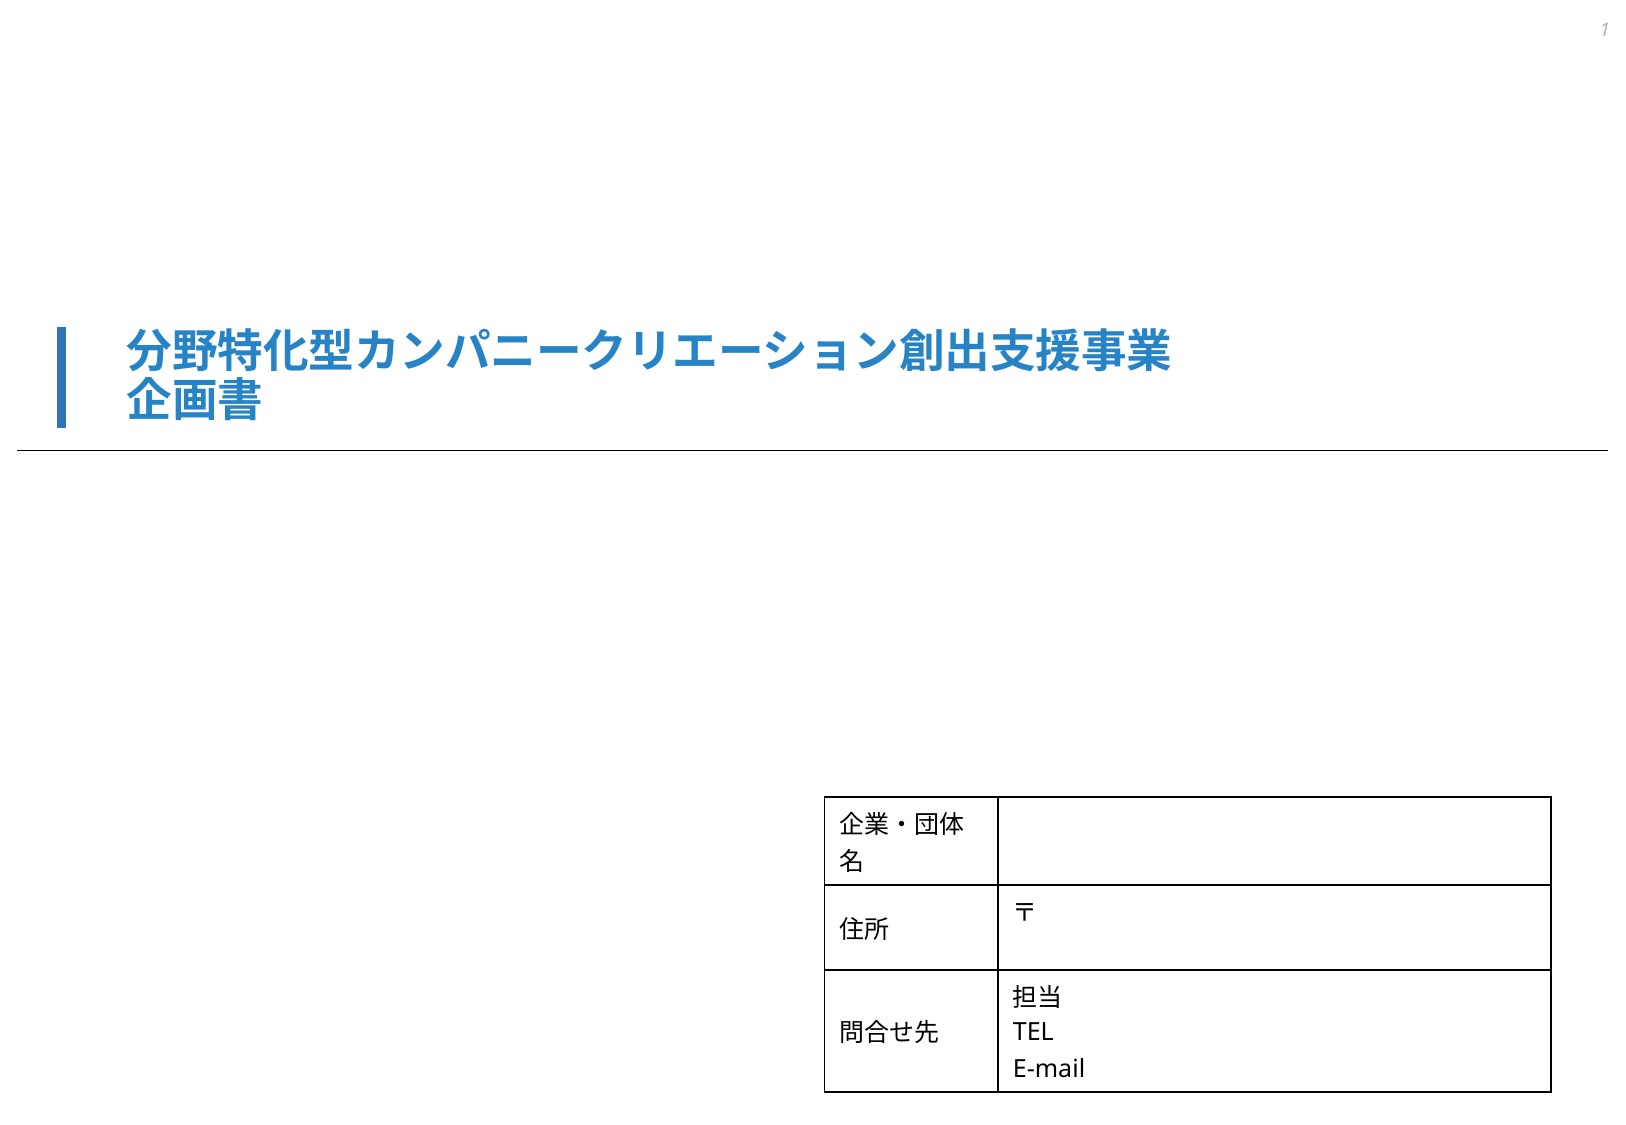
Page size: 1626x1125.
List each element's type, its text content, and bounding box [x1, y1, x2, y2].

table_cell 〒 [999, 886, 1550, 969]
title 分野特化型カンパニークリエーション創出支援事業 企画書 [111, 320, 1564, 435]
slide_number 1 [1477, 0, 1625, 60]
table_header 企業・団体名 [825, 798, 997, 884]
table_header [999, 798, 1550, 884]
table_cell 問合せ先 [825, 971, 997, 1091]
table_cell 担当 TEL E-mail [999, 971, 1550, 1091]
table_cell 住所 [825, 886, 997, 969]
